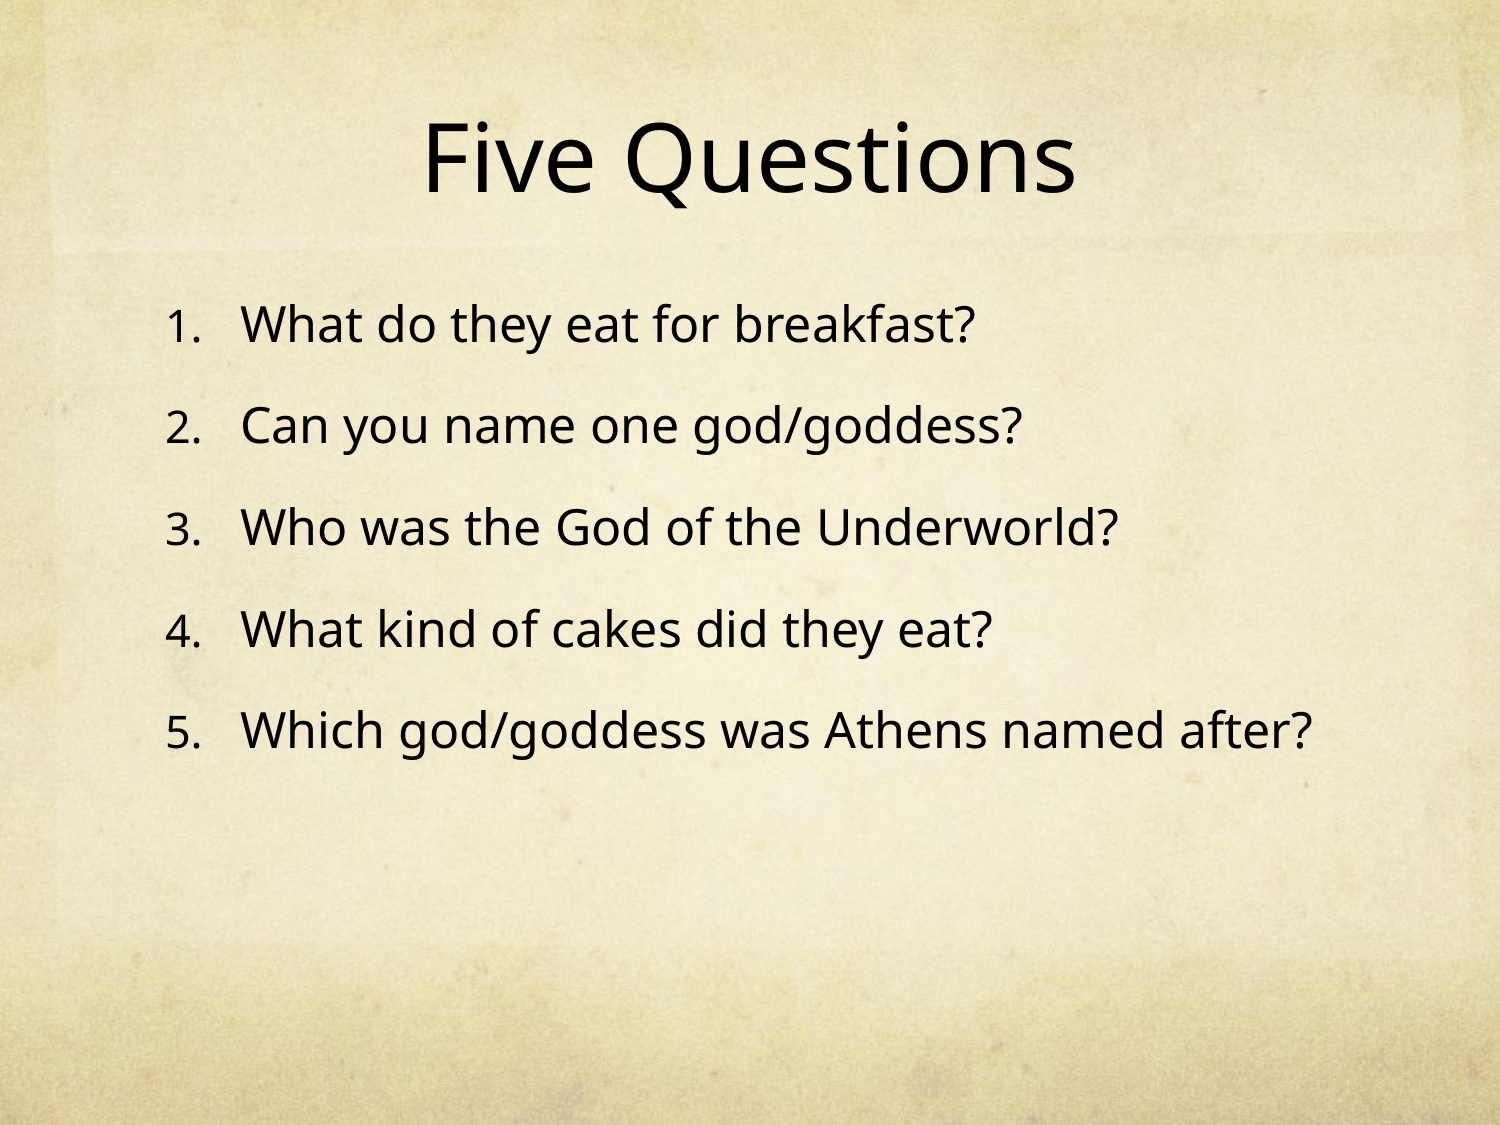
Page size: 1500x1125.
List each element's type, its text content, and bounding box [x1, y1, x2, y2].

list What do they eat for breakfast? Can you name one god/goddess? Who was the God of the Underworld? What kind of cakes did they eat? Which god/goddess was Athens named after? [150, 284, 1350, 950]
picture [0, 0, 1500, 1125]
title Five Questions [150, 82, 1350, 225]
